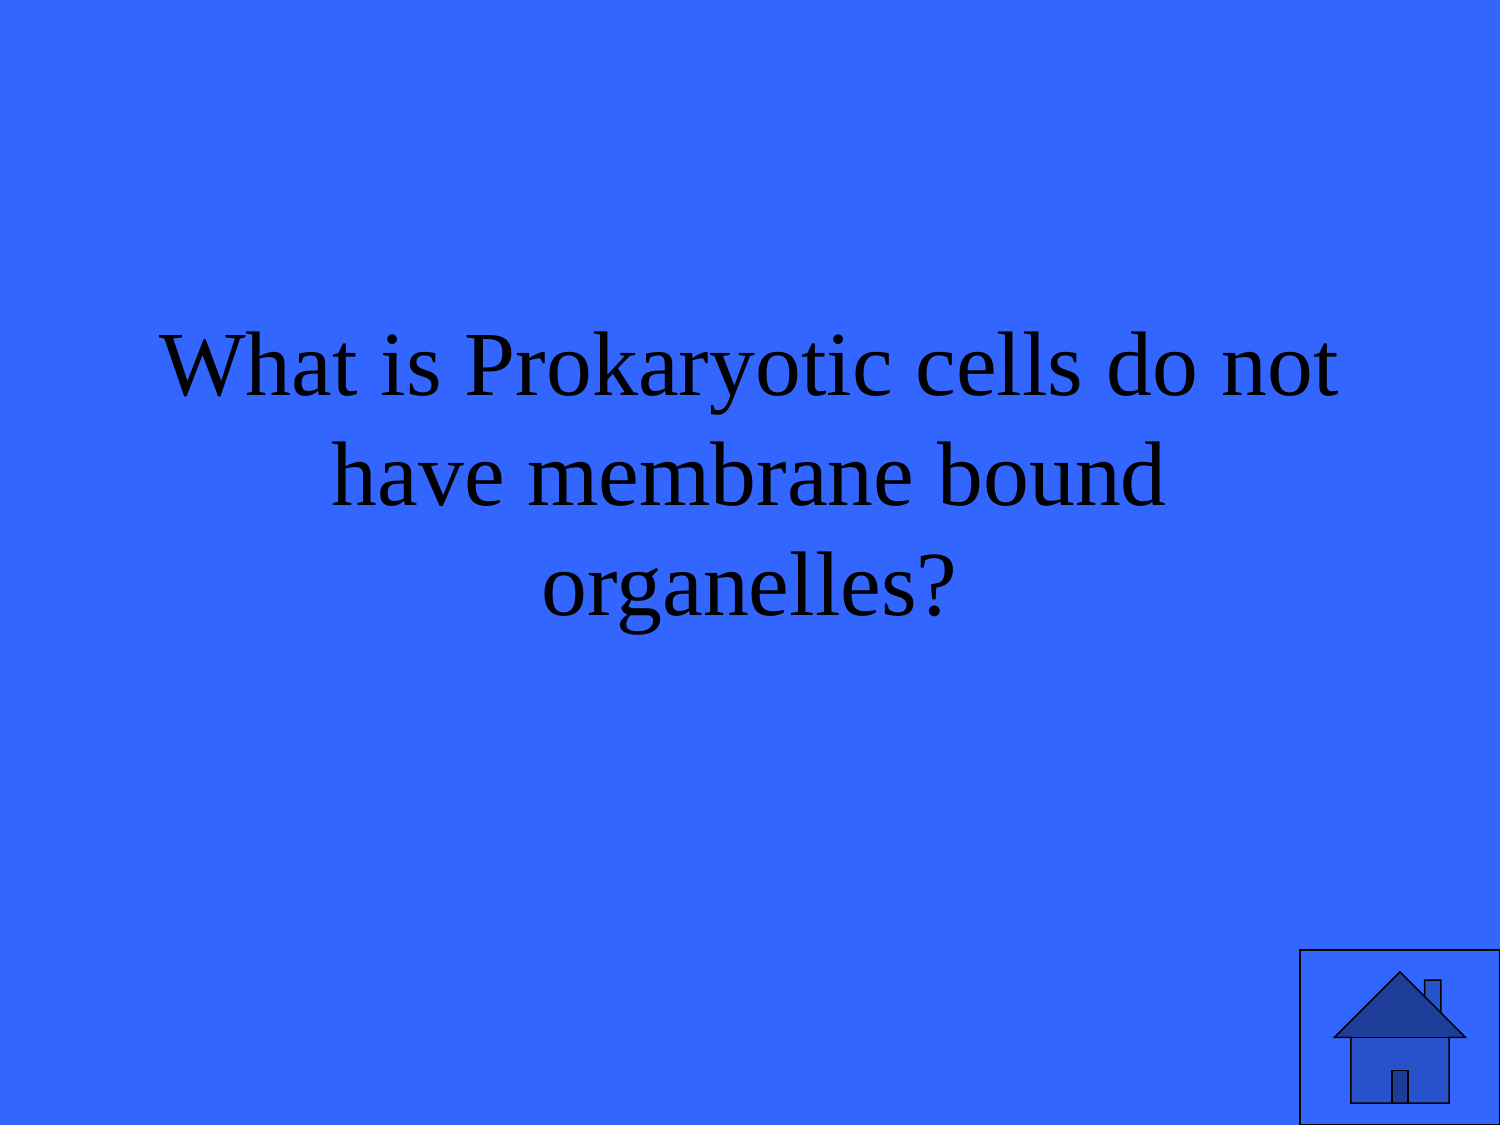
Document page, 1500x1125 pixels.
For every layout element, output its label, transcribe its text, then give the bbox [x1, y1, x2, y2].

title What is Prokaryotic cells do not have membrane bound organelles? [112, 375, 1388, 563]
text_box [1299, 950, 1500, 1125]
